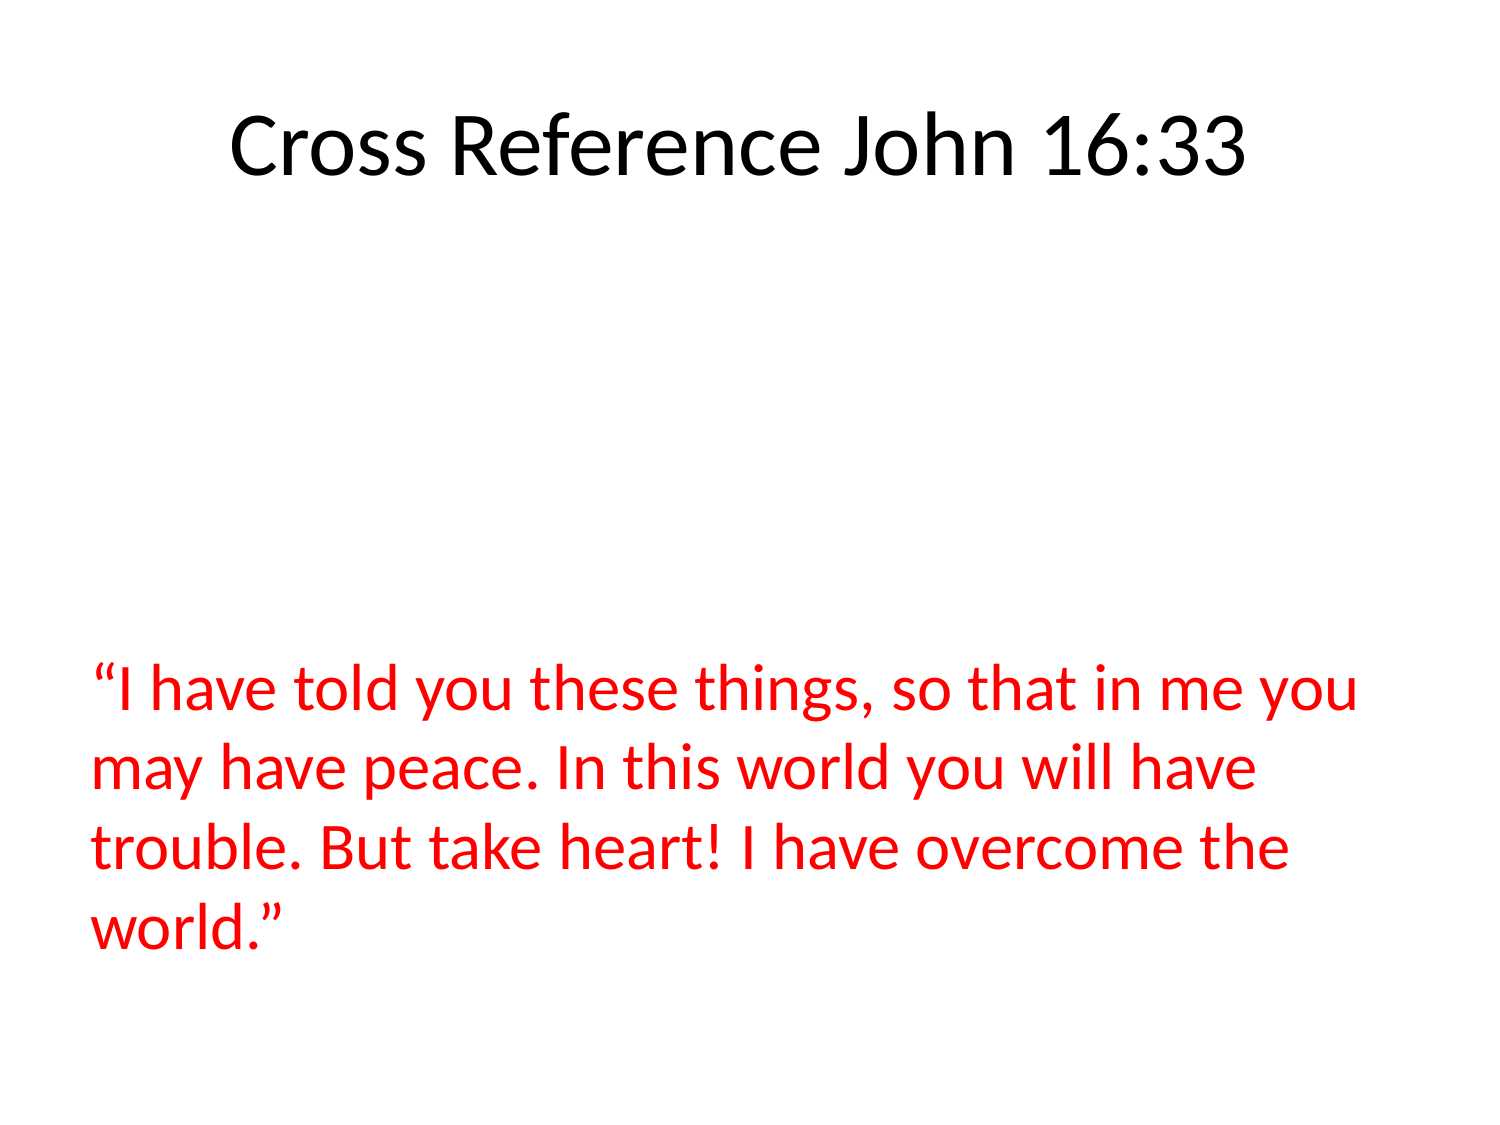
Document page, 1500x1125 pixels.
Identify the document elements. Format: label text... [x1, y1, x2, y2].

title Cross Reference John 16:33 [75, 45, 1425, 233]
list “I have told you these things, so that in me you may have peace. In this world you will have trouble. But take heart! I have overcome the world.” [75, 262, 1425, 1005]
